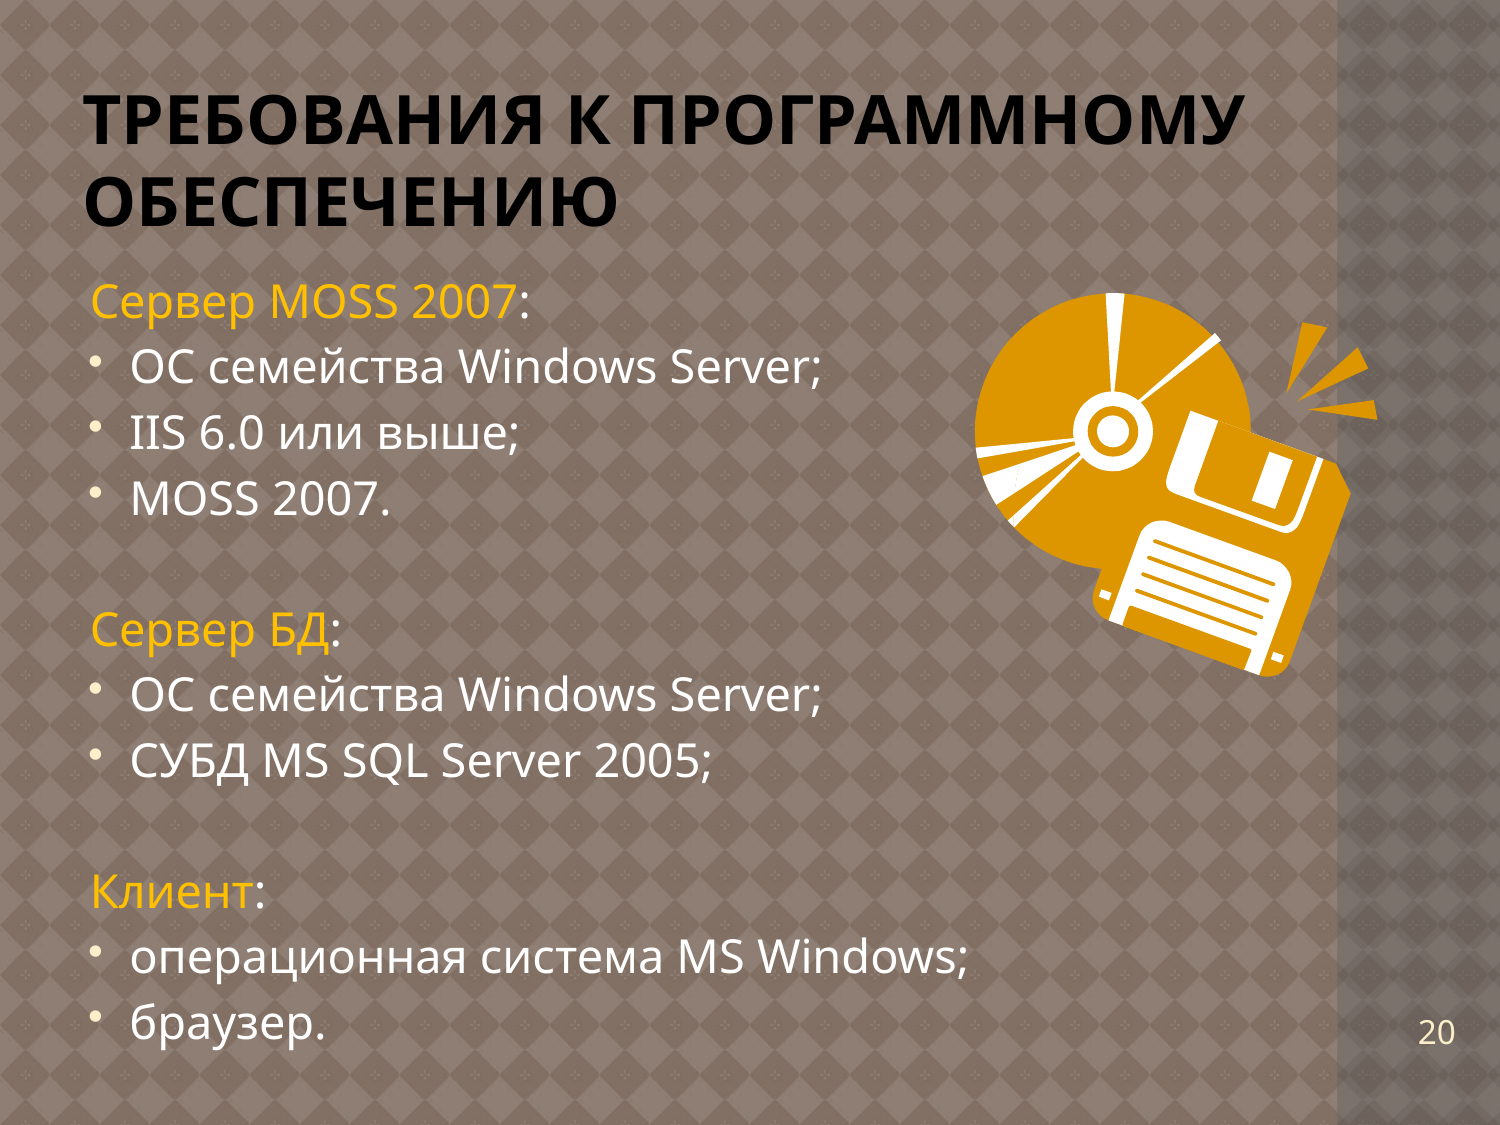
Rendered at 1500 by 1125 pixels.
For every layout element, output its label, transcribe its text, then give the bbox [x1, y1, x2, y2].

picture [974, 292, 1378, 680]
title Требования к программному обеспечению [75, 52, 1263, 240]
slide_number 20 [1359, 1019, 1456, 1057]
list Сервер MOSS 2007: ОС семейства Windows Server; IIS 6.0 или выше; MOSS 2007. Сервер БД: ОС семейства Windows Server; СУБД MS SQL Server 2005; Клиент: операционная система MS Windows; браузер. [75, 264, 1263, 1059]
